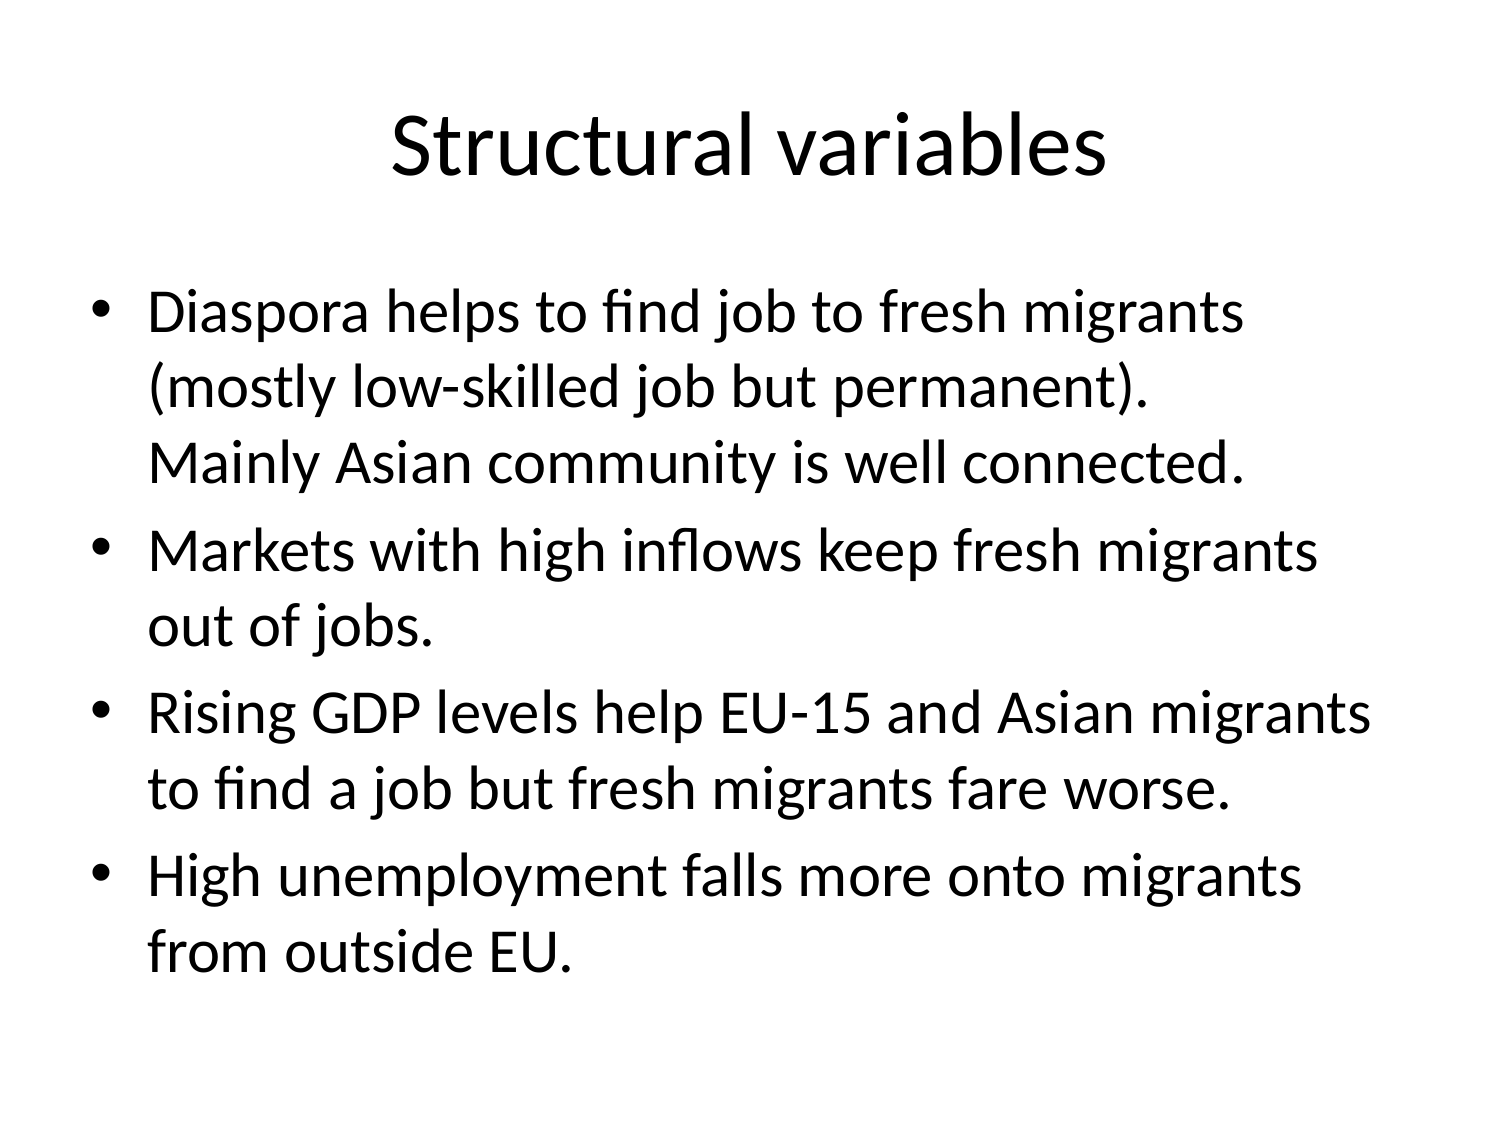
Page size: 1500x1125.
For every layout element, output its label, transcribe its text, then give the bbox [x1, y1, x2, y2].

list Diaspora helps to find job to fresh migrants (mostly low-skilled job but permanent). Mainly Asian community is well connected. Markets with high inflows keep fresh migrants out of jobs. Rising GDP levels help EU-15 and Asian migrants to find a job but fresh migrants fare worse. High unemployment falls more onto migrants from outside EU. [75, 262, 1425, 1005]
title Structural variables [75, 45, 1425, 233]
